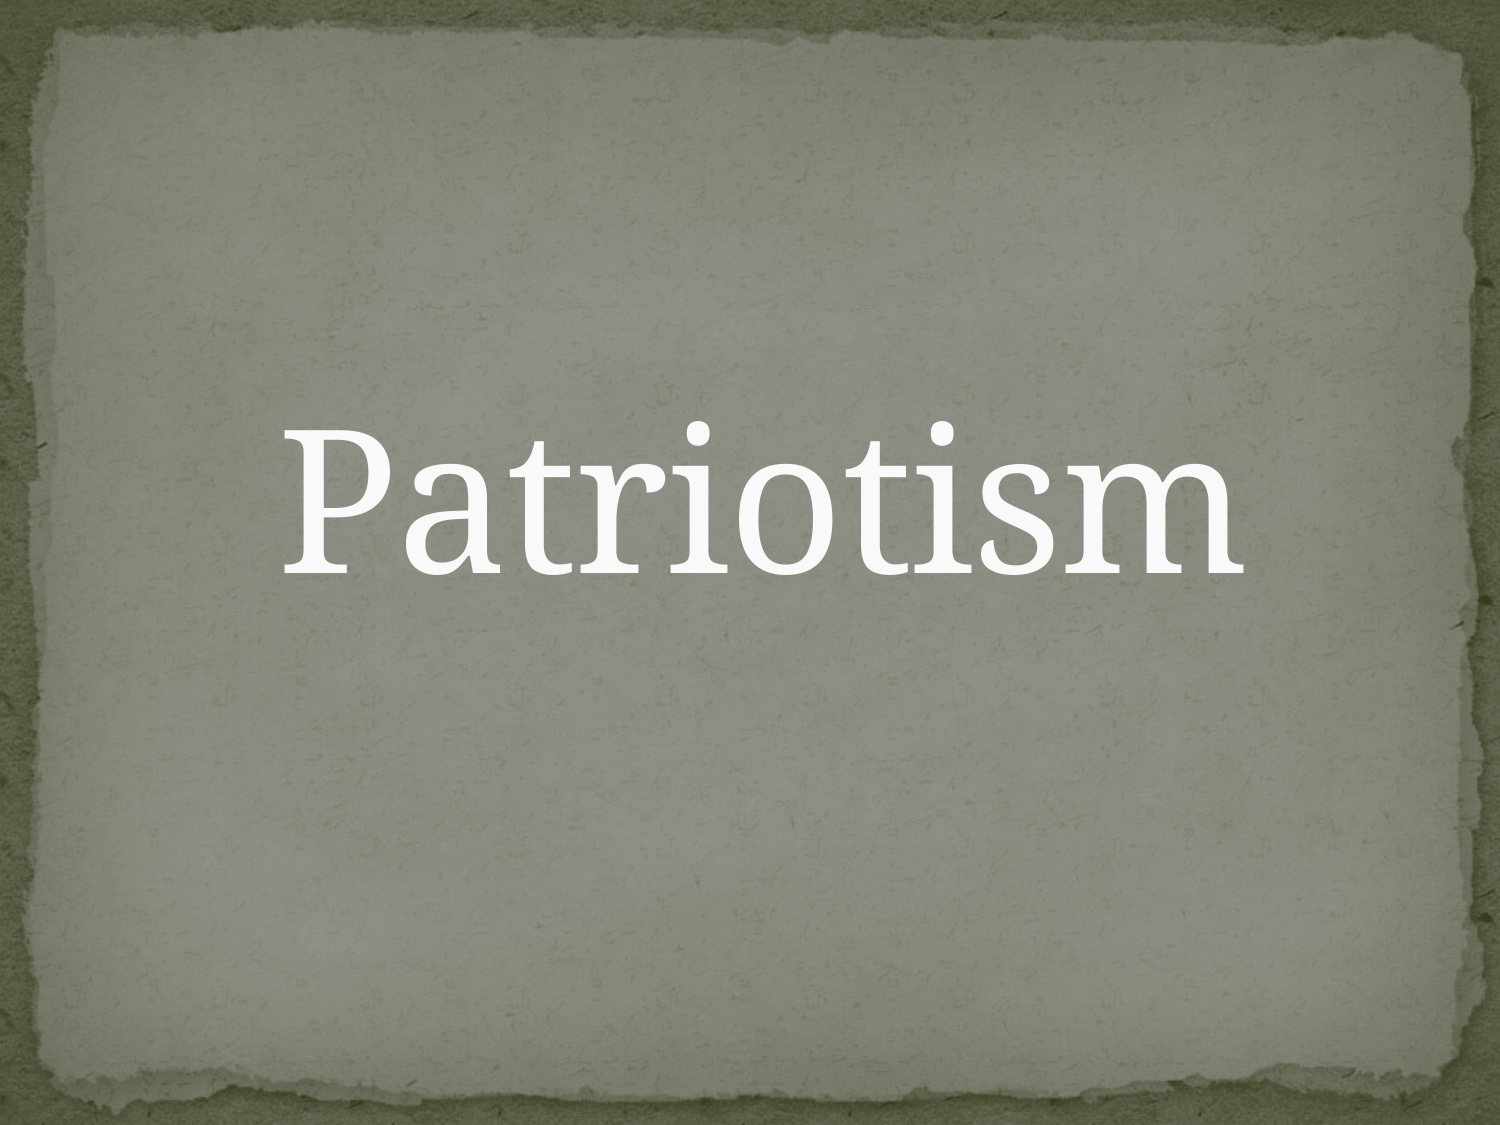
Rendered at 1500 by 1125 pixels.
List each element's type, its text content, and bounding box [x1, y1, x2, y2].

title Patriotism [88, 420, 1439, 621]
